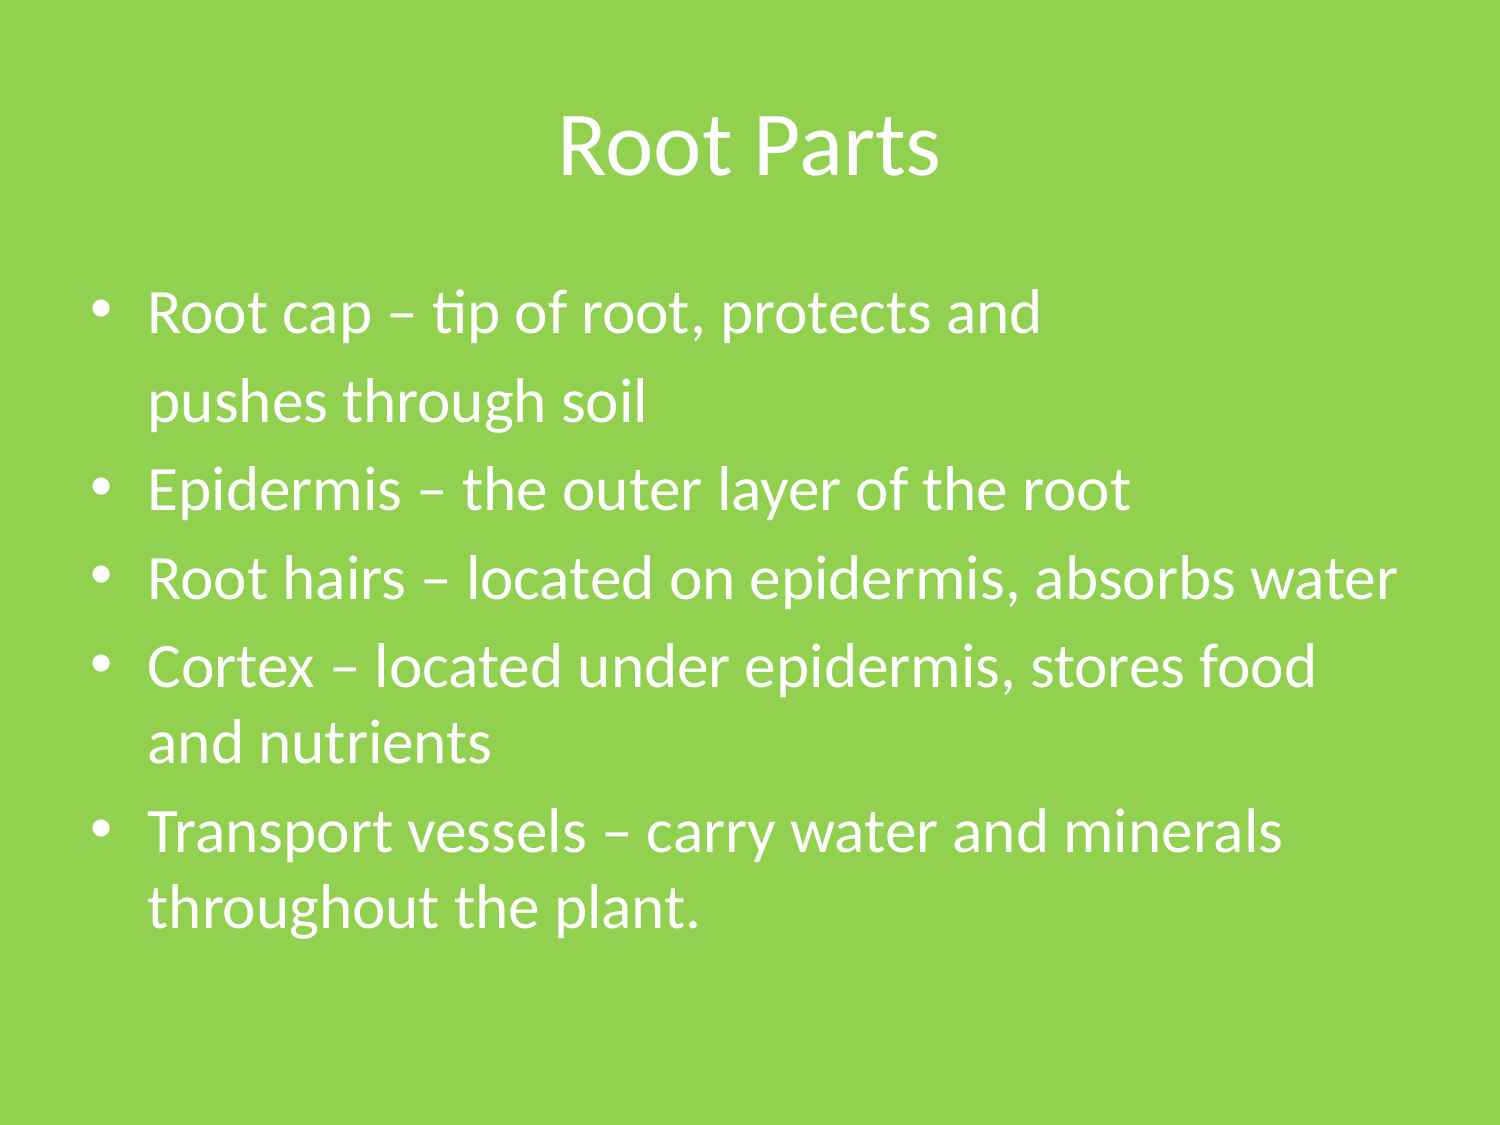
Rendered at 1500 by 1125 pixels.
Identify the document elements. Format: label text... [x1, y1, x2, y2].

list Root cap – tip of root, protects and pushes through soil Epidermis – the outer layer of the root Root hairs – located on epidermis, absorbs water Cortex – located under epidermis, stores food and nutrients Transport vessels – carry water and minerals throughout the plant. [75, 262, 1425, 1005]
title Root Parts [75, 45, 1425, 233]
